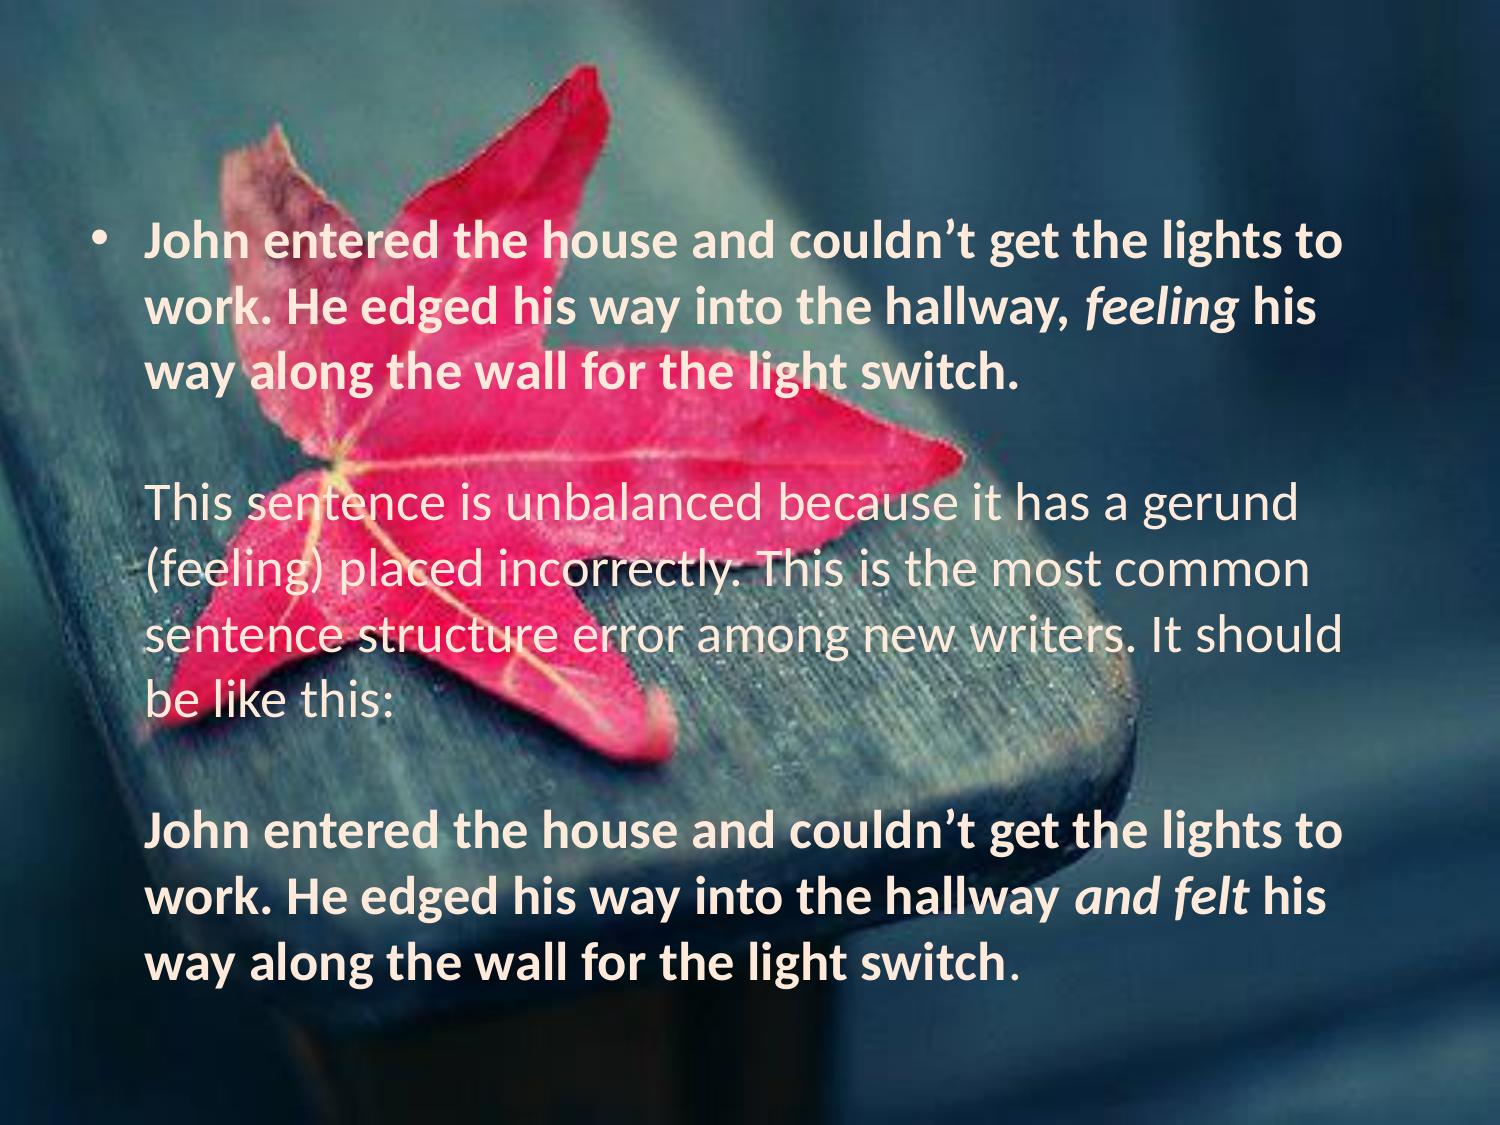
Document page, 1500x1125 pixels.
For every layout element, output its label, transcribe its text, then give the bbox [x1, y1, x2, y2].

picture [0, 0, 1500, 1125]
list John entered the house and couldn’t get the lights to work. He edged his way into the hallway, feeling his way along the wall for the light switch. This sentence is unbalanced because it has a gerund (feeling) placed incorrectly. This is the most common sentence structure error among new writers. It should be like this: John entered the house and couldn’t get the lights to work. He edged his way into the hallway and felt his way along the wall for the light switch. [75, 196, 1425, 1005]
